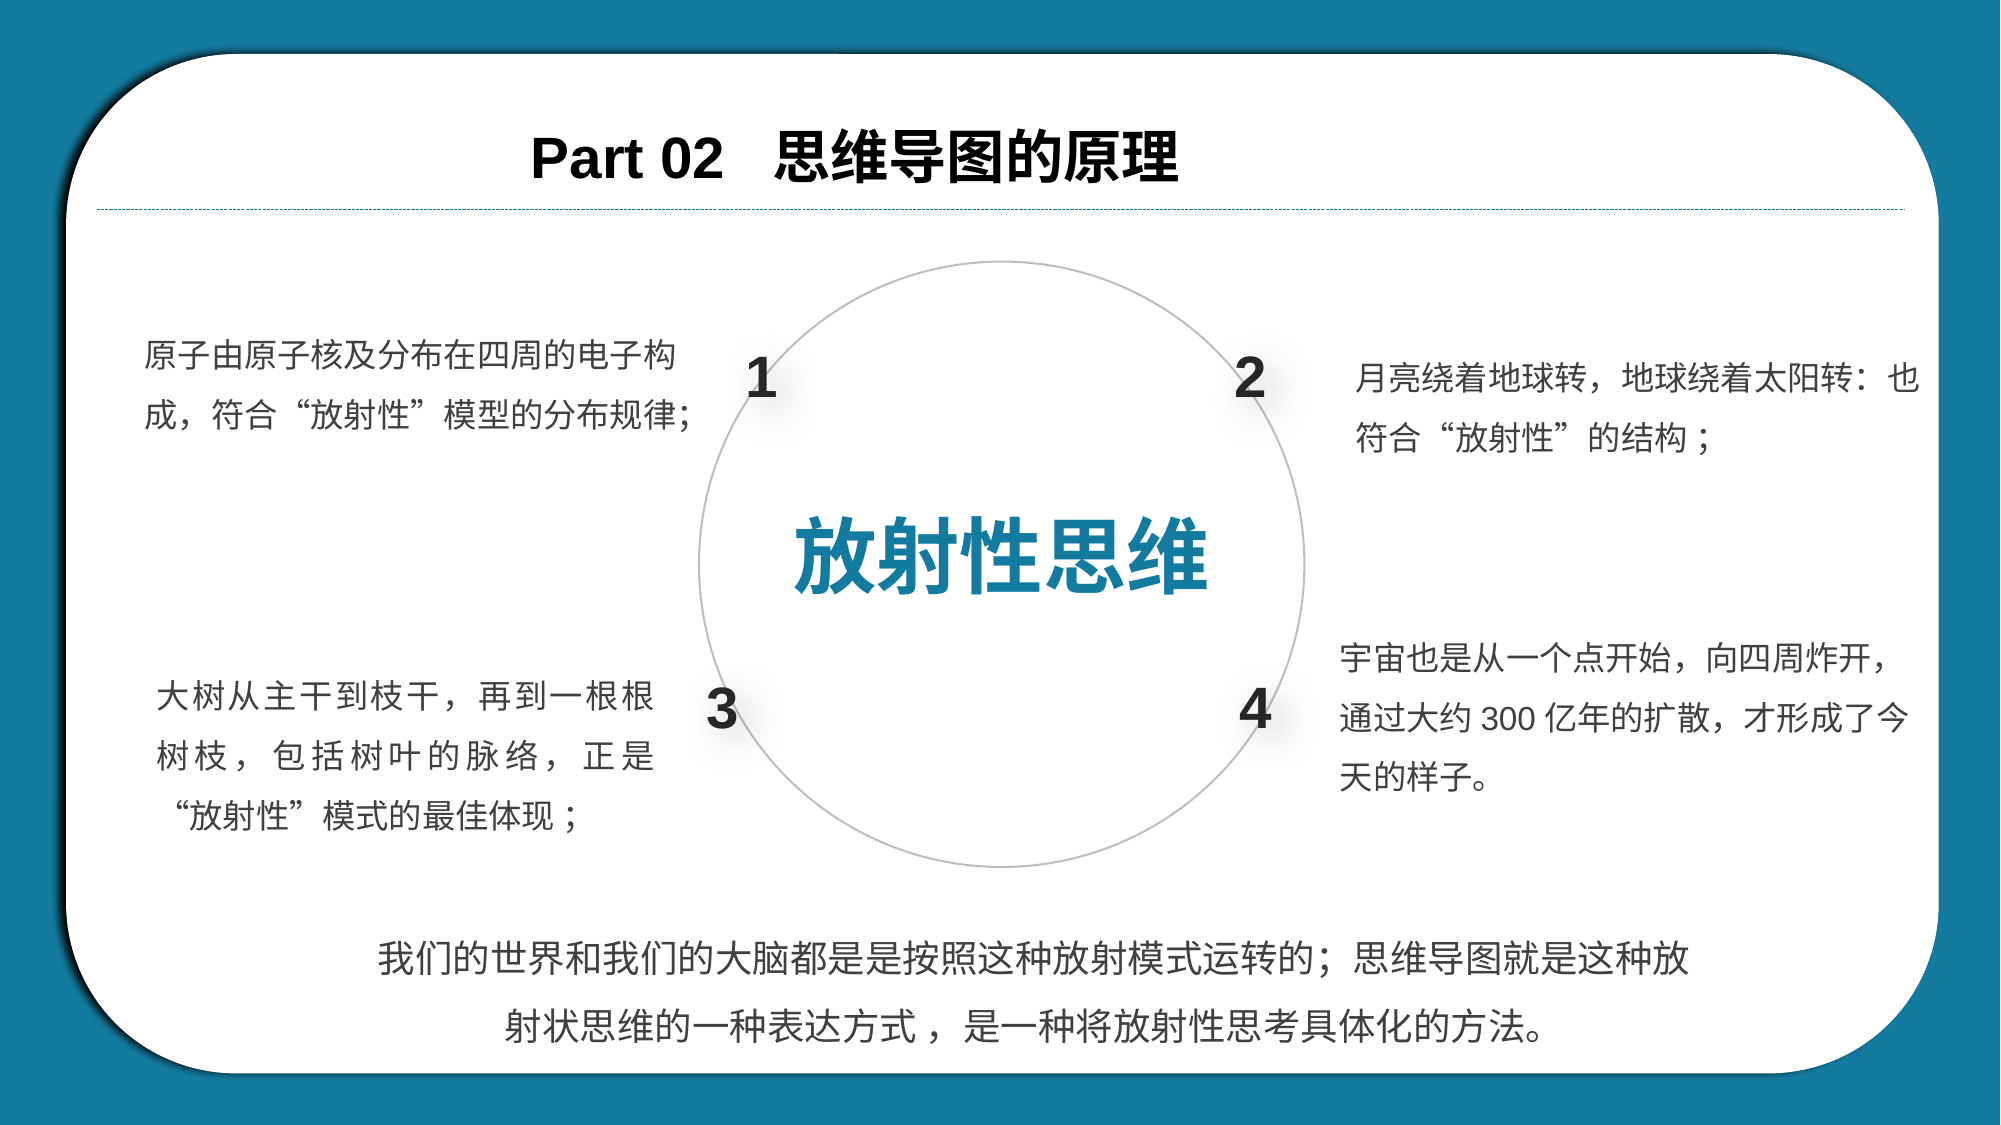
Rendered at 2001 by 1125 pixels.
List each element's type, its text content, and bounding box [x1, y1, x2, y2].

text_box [675, 261, 1305, 867]
text_box 原子由原子核及分布在四周的电子构成，符合“放射性”模型的分布规律； [129, 307, 675, 442]
text_box 大树从主干到枝干，再到一根根树枝，包括树叶的脉络，正是“放射性”模式的最佳体现 ； [141, 647, 670, 843]
text_box 月亮绕着地球转，地球绕着太阳转：也符合“放射性”的结构 ； [1340, 330, 1946, 465]
text_box 我们的世界和我们的大脑都是是按照这种放射模式运转的；思维导图就是这种放射状思维的一种表达方式 ，是一种将放射性思考具体化的方法。 [344, 905, 1724, 1055]
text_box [96, 112, 1905, 210]
text_box 宇宙也是从一个点开始，向四周炸开，通过大约300亿年的扩散，才形成了今天的样子。 [1324, 609, 1946, 804]
